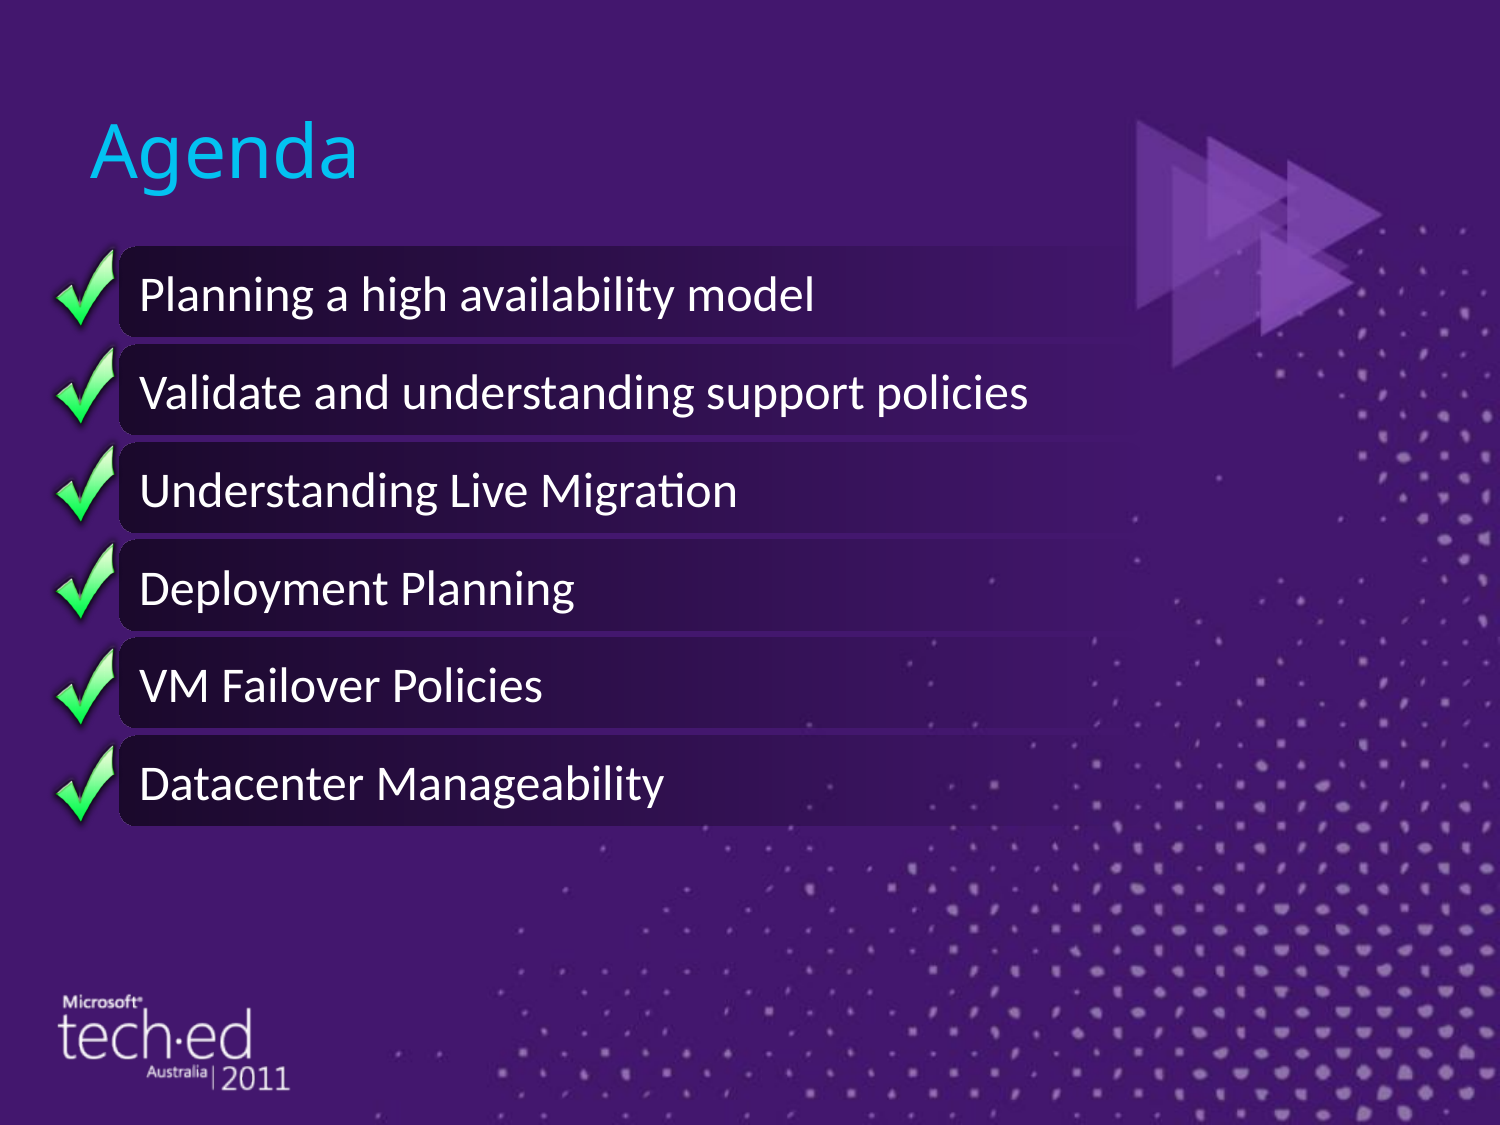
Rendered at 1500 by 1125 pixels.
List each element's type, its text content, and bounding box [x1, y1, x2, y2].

text_box Validate and understanding support policies [127, 342, 1146, 437]
text_box Planning a high availability model [127, 244, 1146, 339]
text_box Deployment Planning [127, 537, 1146, 633]
title Agenda [75, 54, 1425, 243]
picture [0, 0, 1500, 1125]
text_box VM Failover Policies [126, 635, 1146, 730]
text_box Datacenter Manageability [127, 733, 1146, 828]
text_box Understanding Live Migration [127, 440, 1146, 535]
